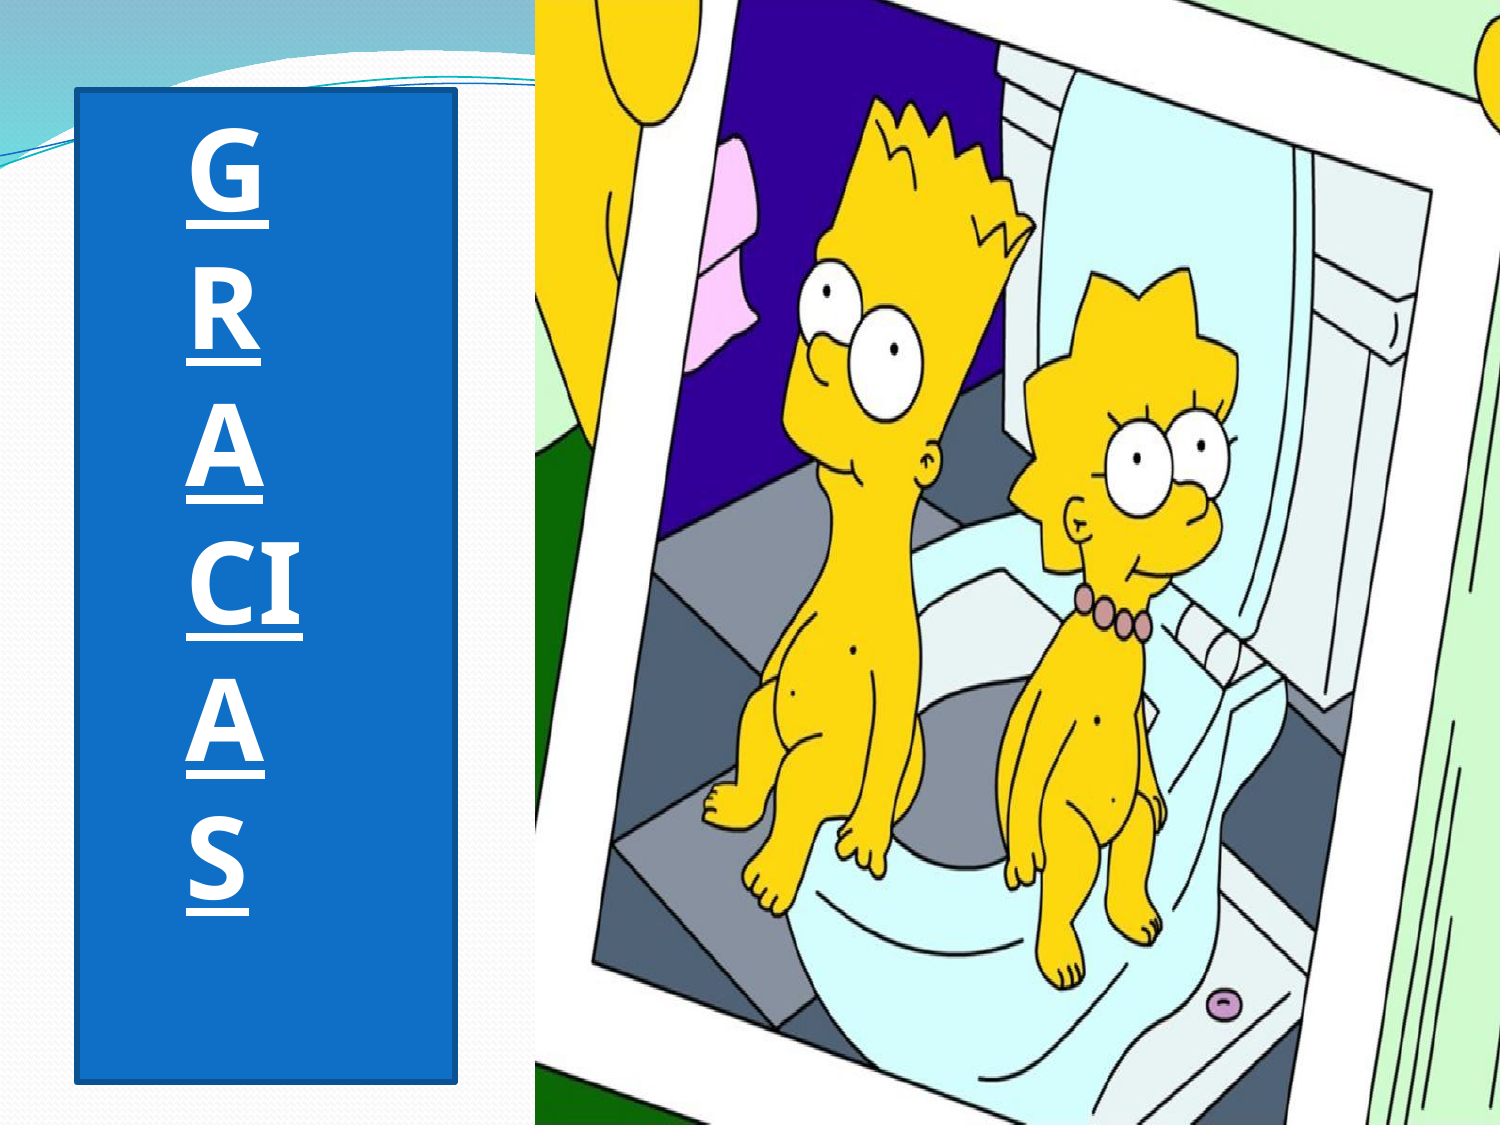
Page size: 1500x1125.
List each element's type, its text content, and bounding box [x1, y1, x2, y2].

text_box GRACIAS [171, 89, 325, 1125]
text_box [74, 87, 458, 1085]
picture [535, 0, 1500, 1125]
